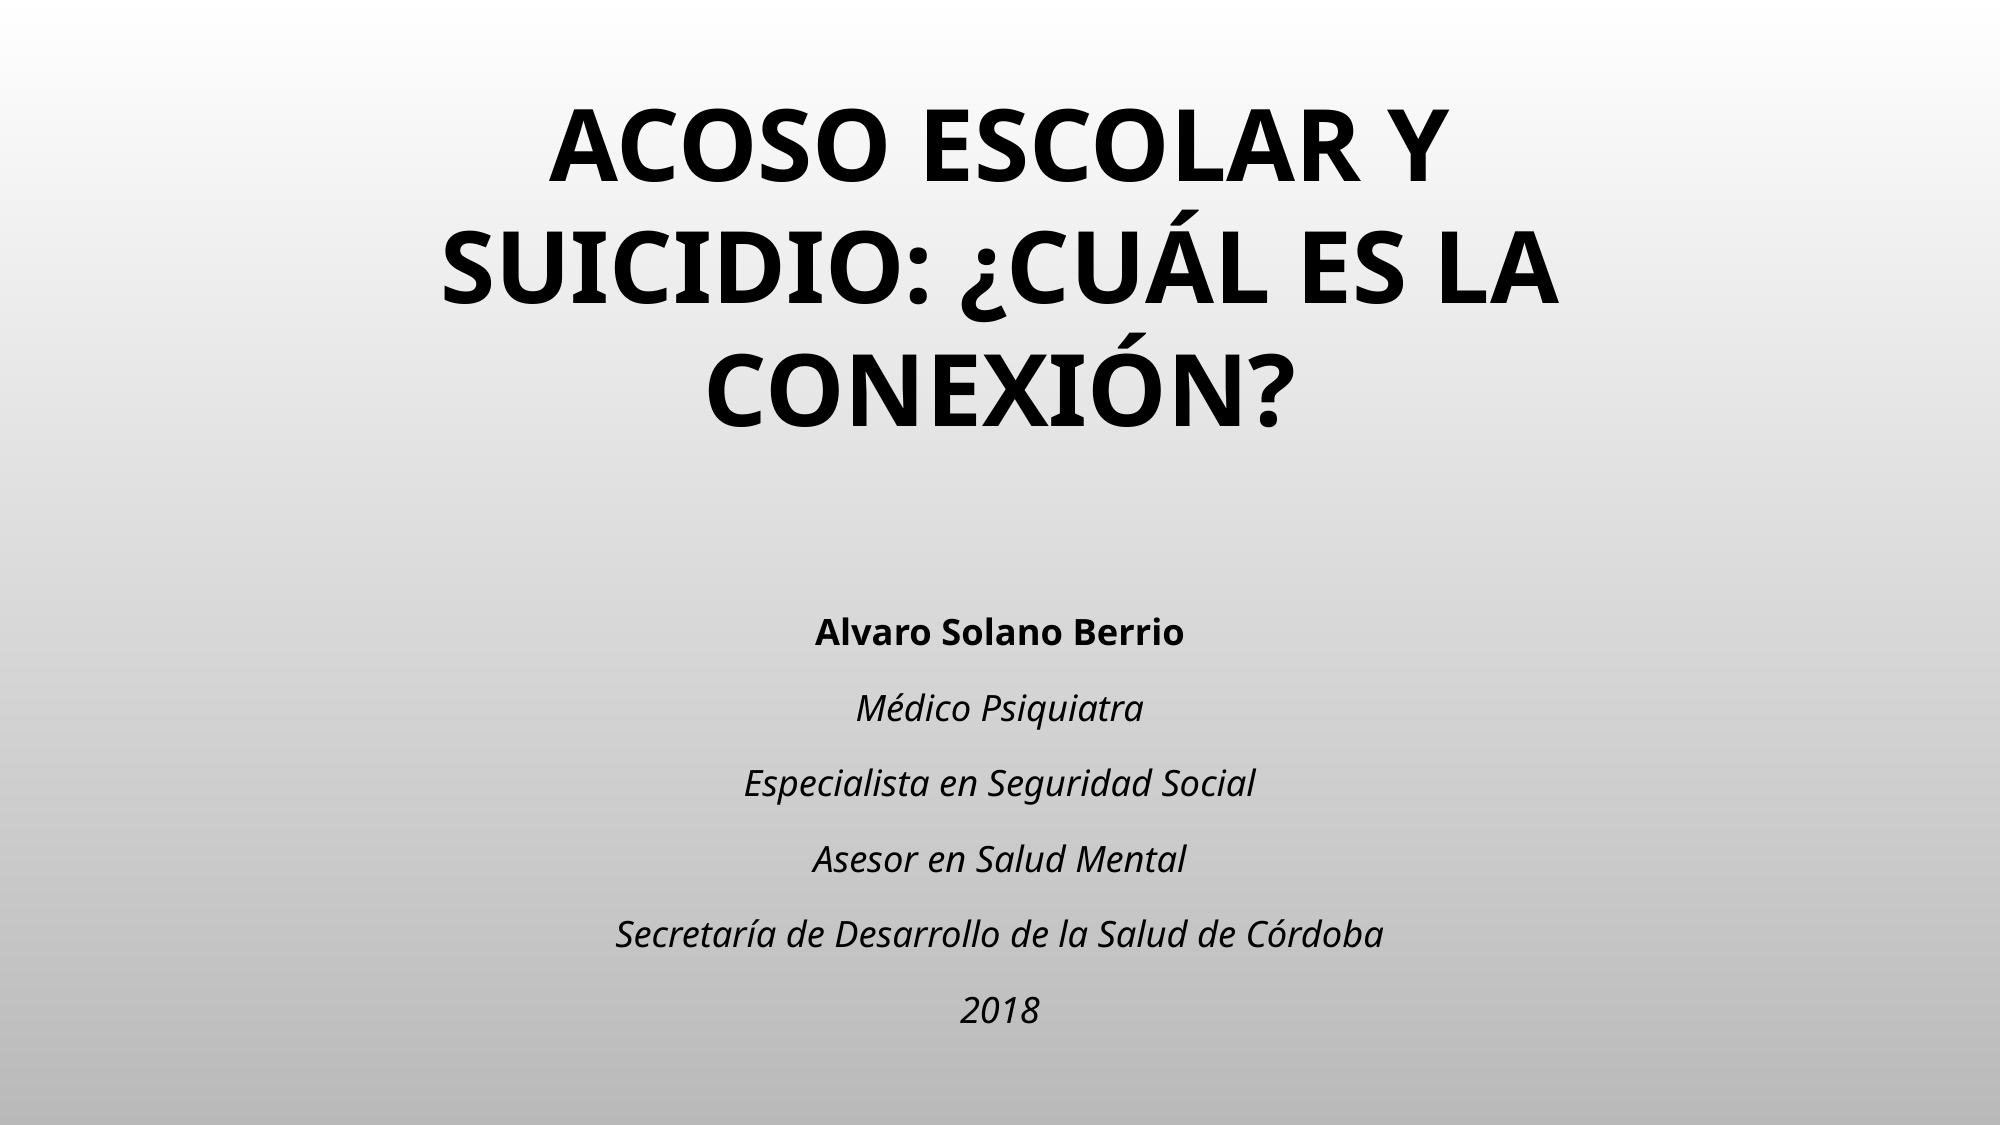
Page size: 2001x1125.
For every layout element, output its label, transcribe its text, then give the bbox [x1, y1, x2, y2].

title ACOSO ESCOLAR Y SUICIDIO: ¿CUÁL ES LA CONEXIÓN? [287, 46, 1713, 459]
subtitle Alvaro Solano Berrio Médico Psiquiatra Especialista en Seguridad Social Asesor en Salud Mental Secretaría de Desarrollo de la Salud de Córdoba 2018 [287, 589, 1713, 1042]
